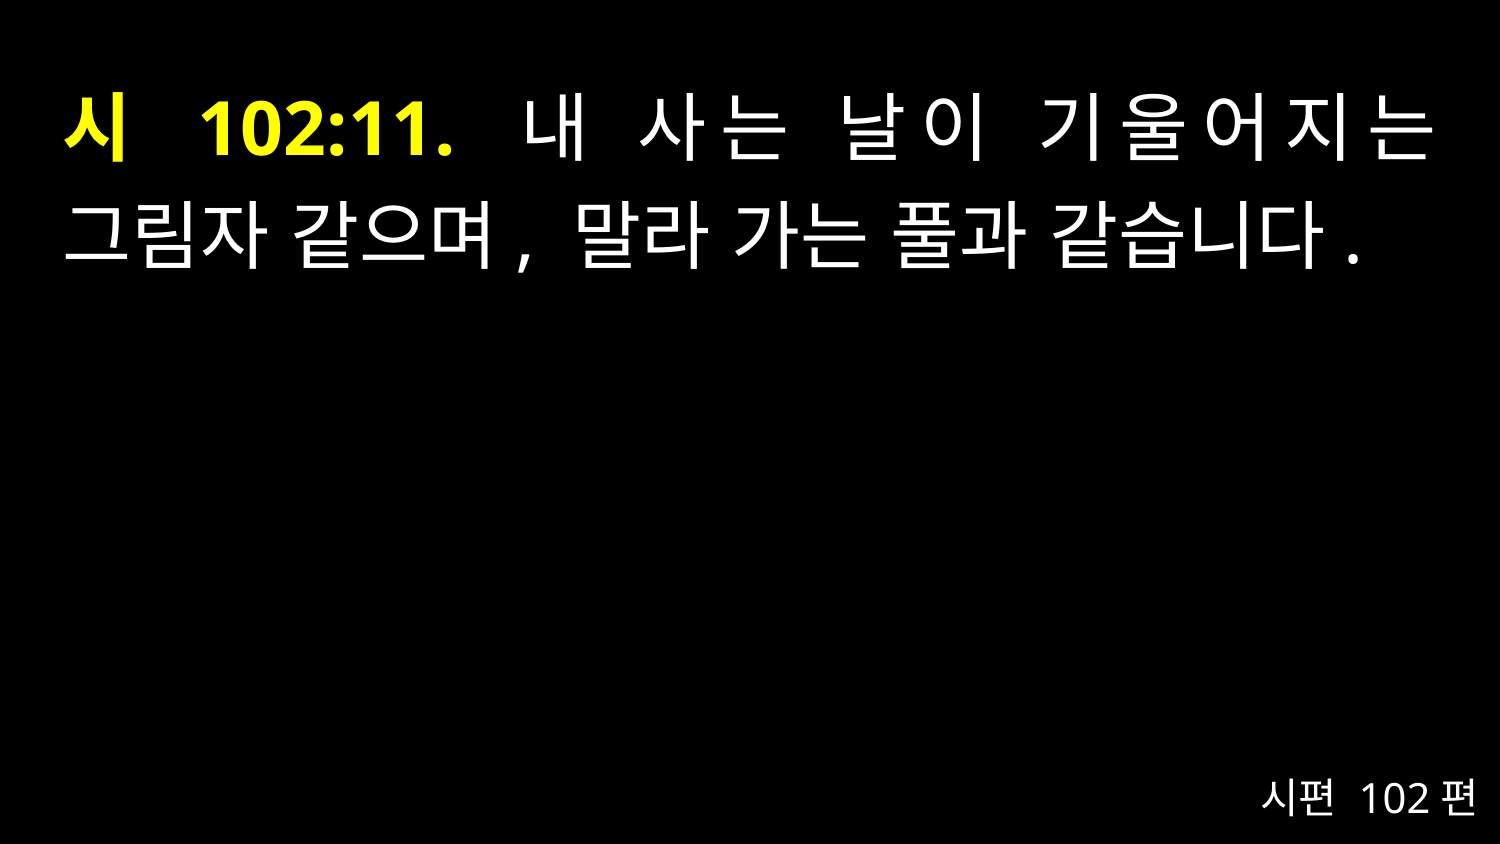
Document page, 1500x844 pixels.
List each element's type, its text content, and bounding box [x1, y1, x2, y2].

title 시 102:11. 내 사는 날이 기울어지는 그림자 같으며, 말라 가는 풀과 같습니다. [0, 0, 1500, 844]
subtitle 시편 102편 [916, 770, 1500, 844]
